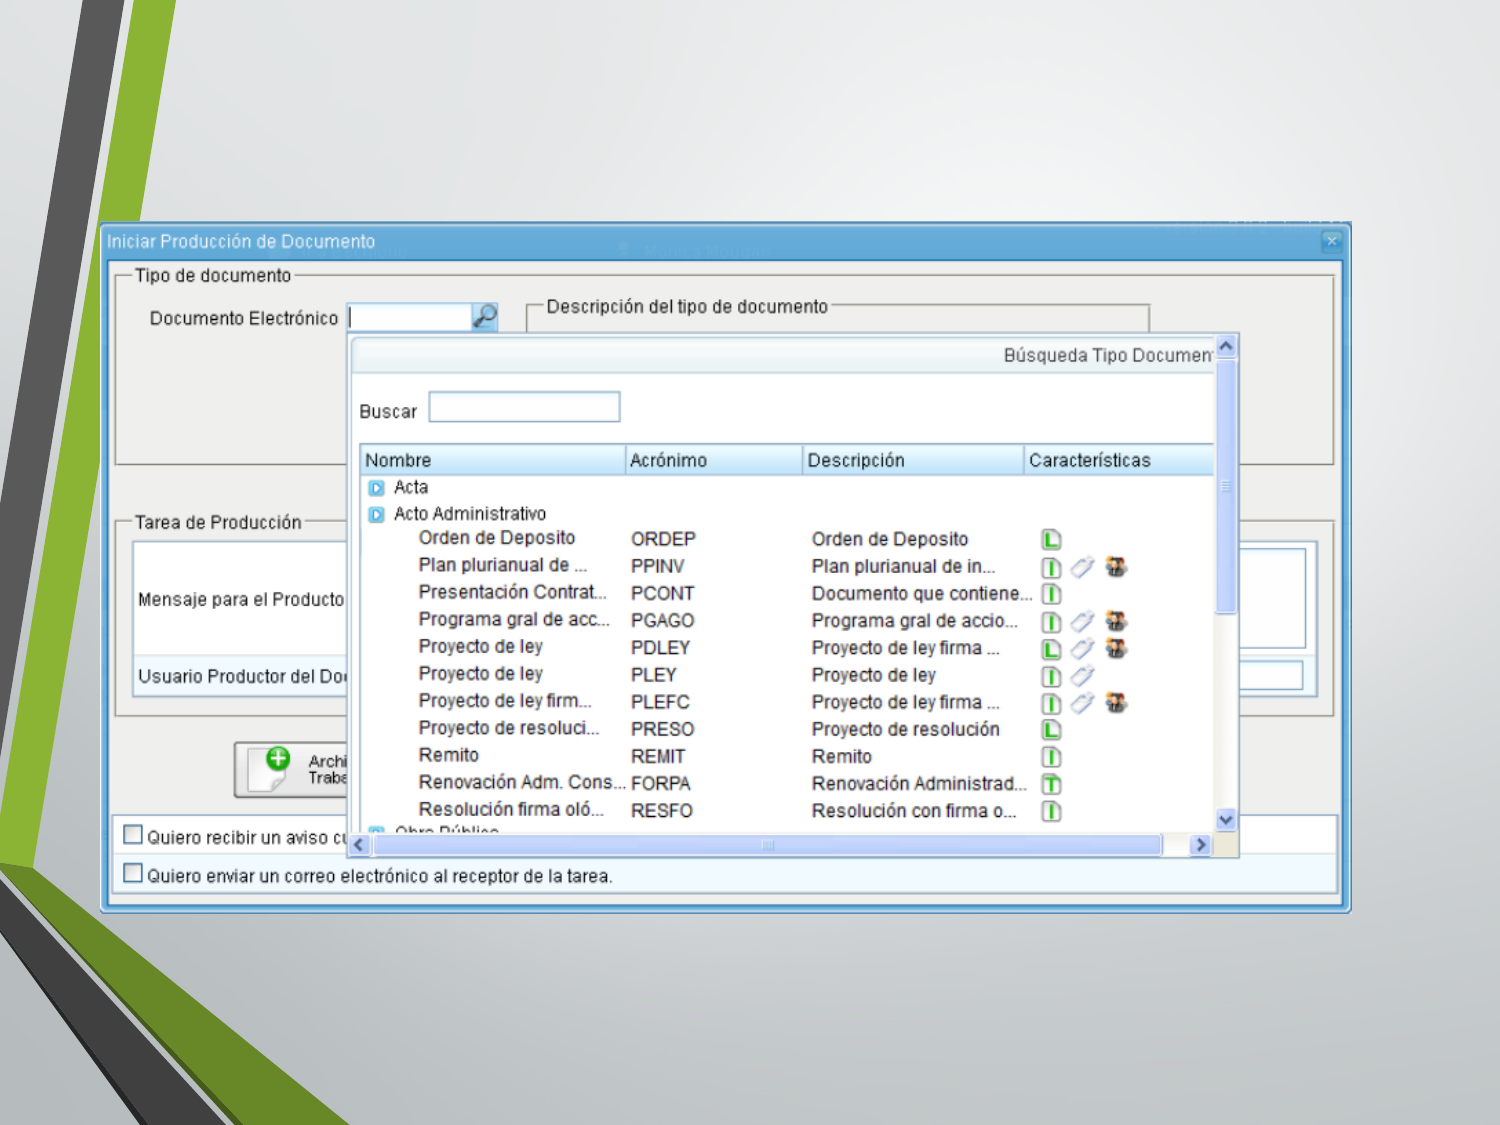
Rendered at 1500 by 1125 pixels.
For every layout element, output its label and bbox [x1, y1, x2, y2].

list [99, 220, 1352, 914]
